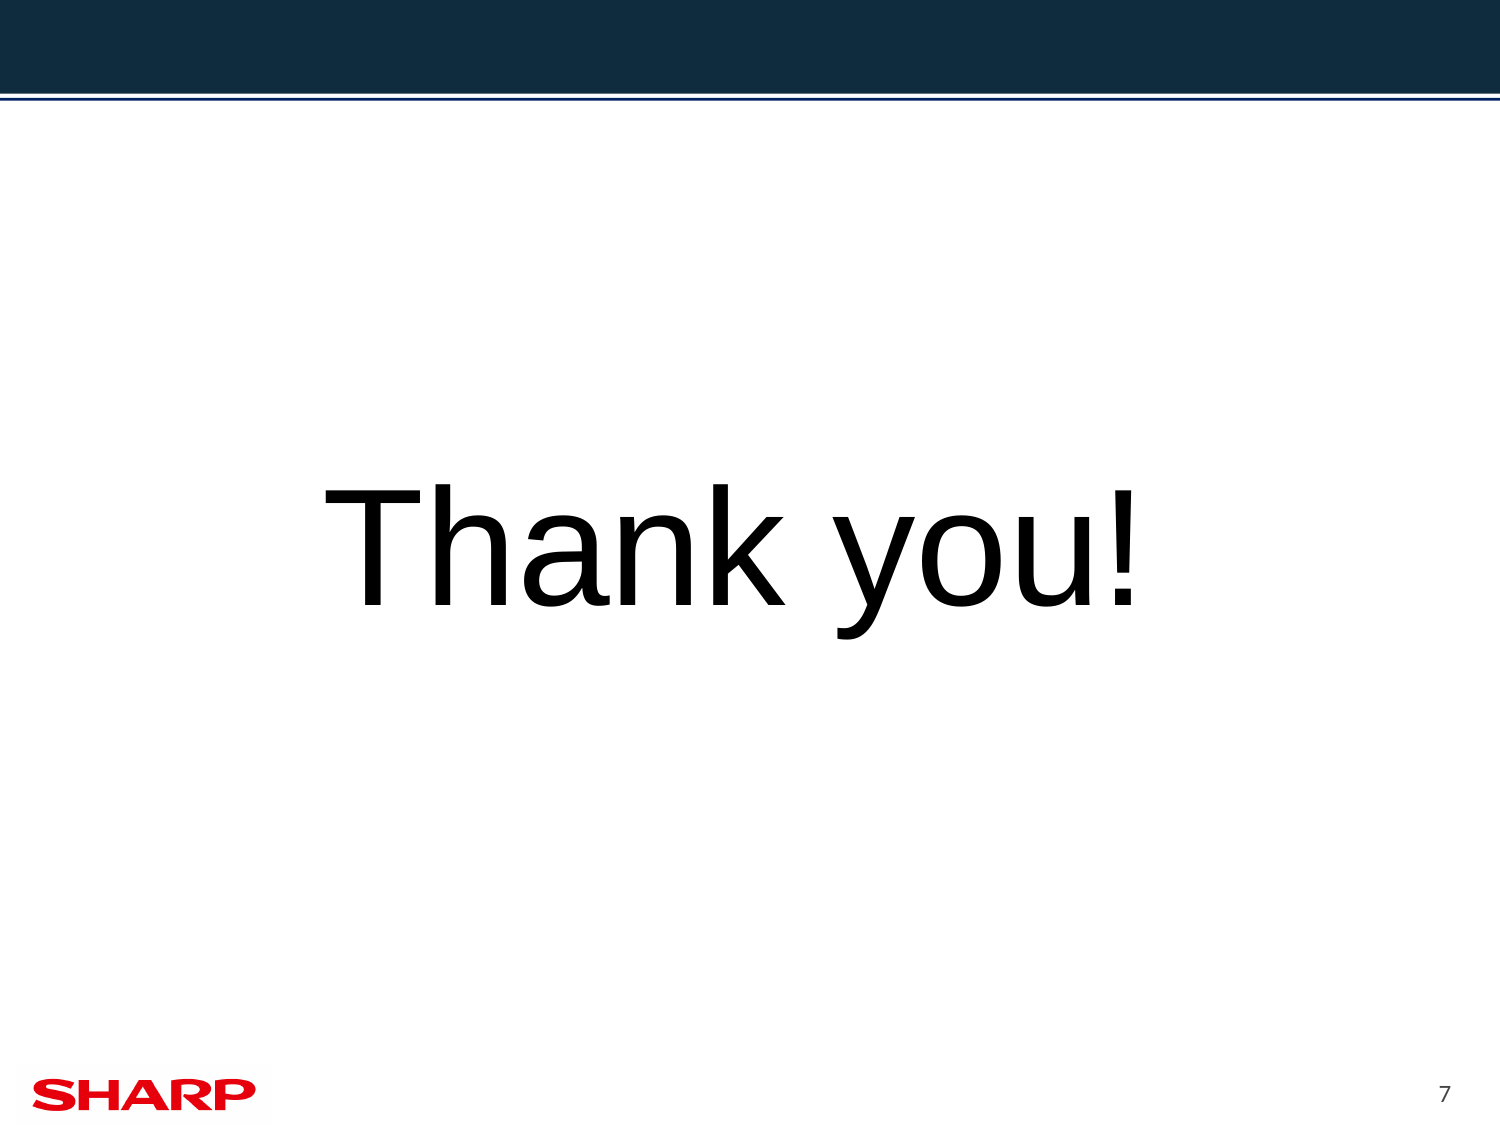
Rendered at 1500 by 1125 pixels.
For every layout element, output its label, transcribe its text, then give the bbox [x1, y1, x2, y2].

slide_number 7 [1345, 1062, 1467, 1108]
picture [17, 1064, 271, 1125]
text_box Thank you! [316, 432, 1154, 645]
